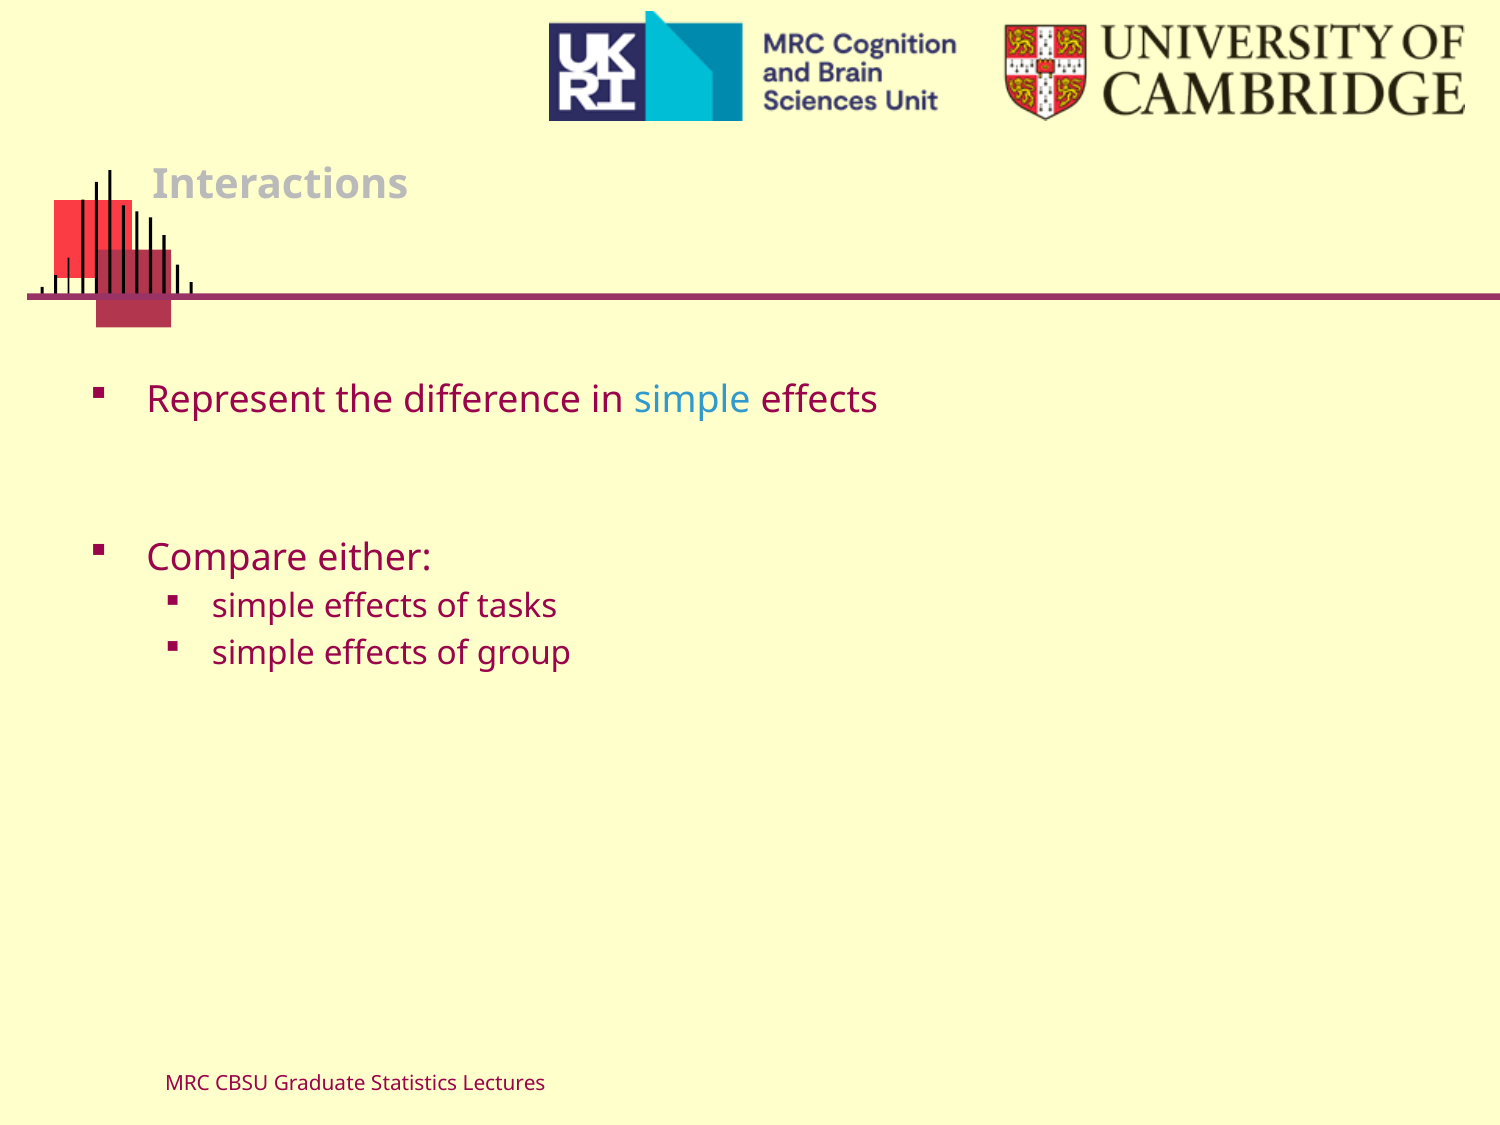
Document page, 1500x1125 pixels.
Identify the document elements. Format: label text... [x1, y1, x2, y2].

list Represent the difference in simple effects Compare either: simple effects of tasks simple effects of group [75, 262, 1425, 1038]
footer MRC CBSU Graduate Statistics Lectures [149, 1062, 988, 1101]
title Interactions [137, 137, 988, 233]
picture [549, 11, 1465, 121]
